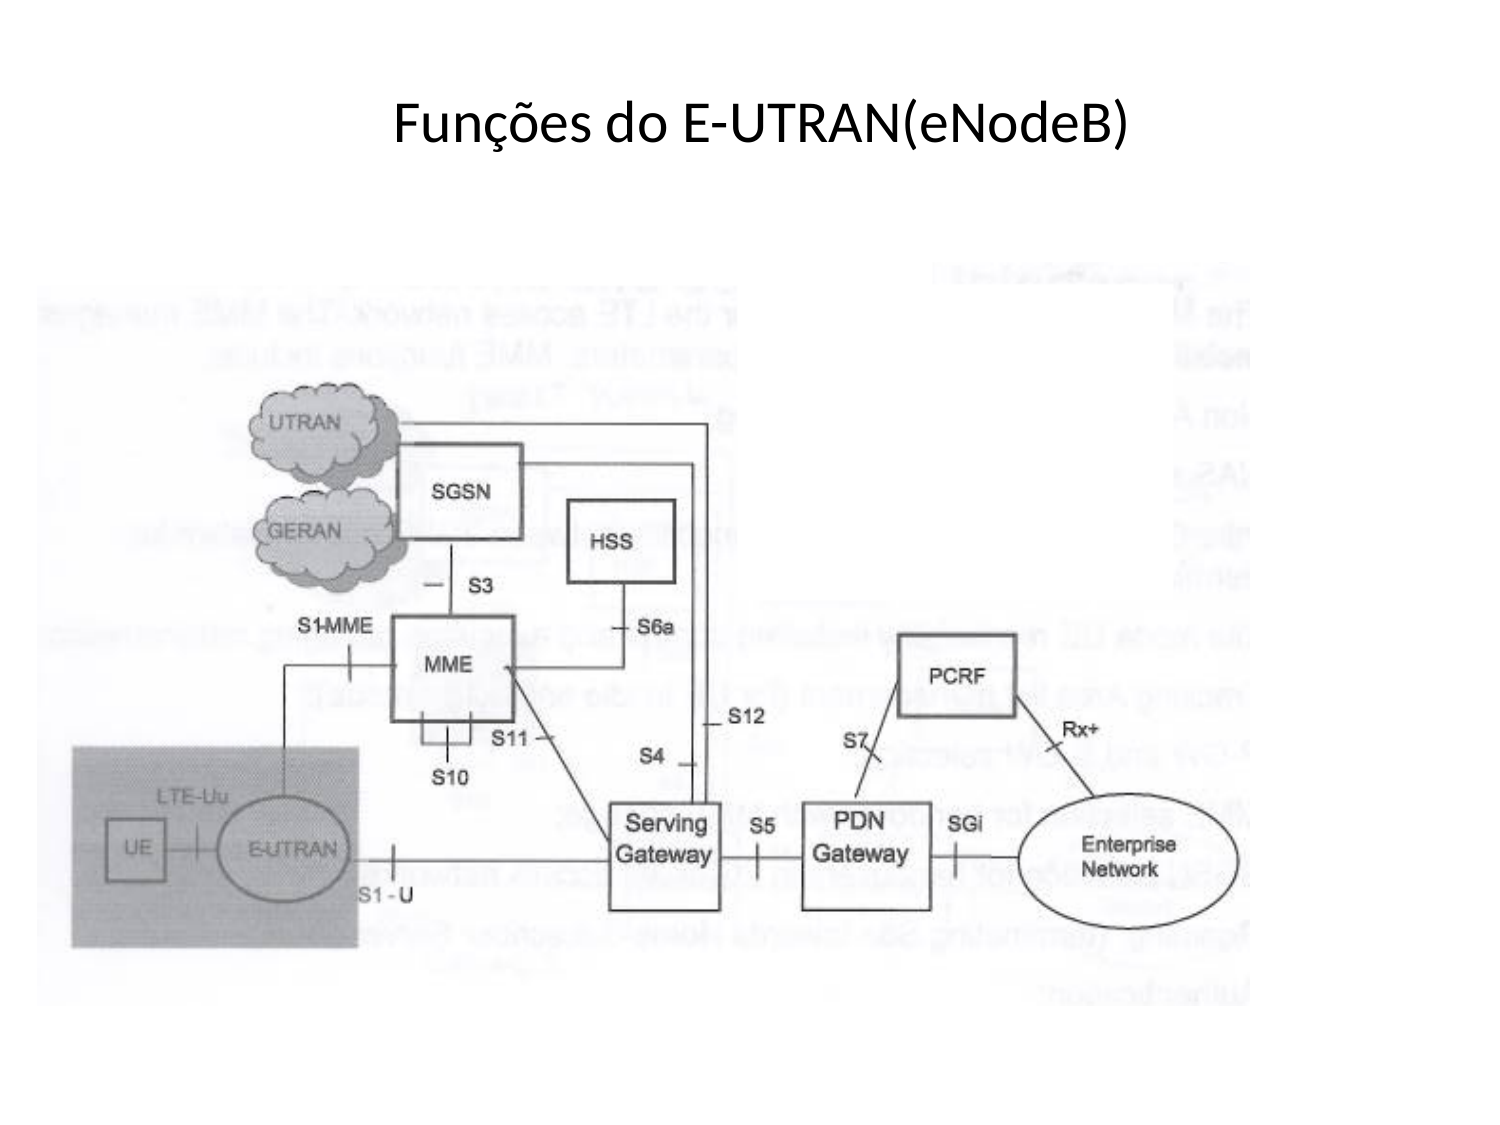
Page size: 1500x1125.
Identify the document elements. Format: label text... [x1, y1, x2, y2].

title Funções do E-UTRAN(eNodeB) [125, 75, 1400, 163]
picture [37, 262, 1250, 1007]
